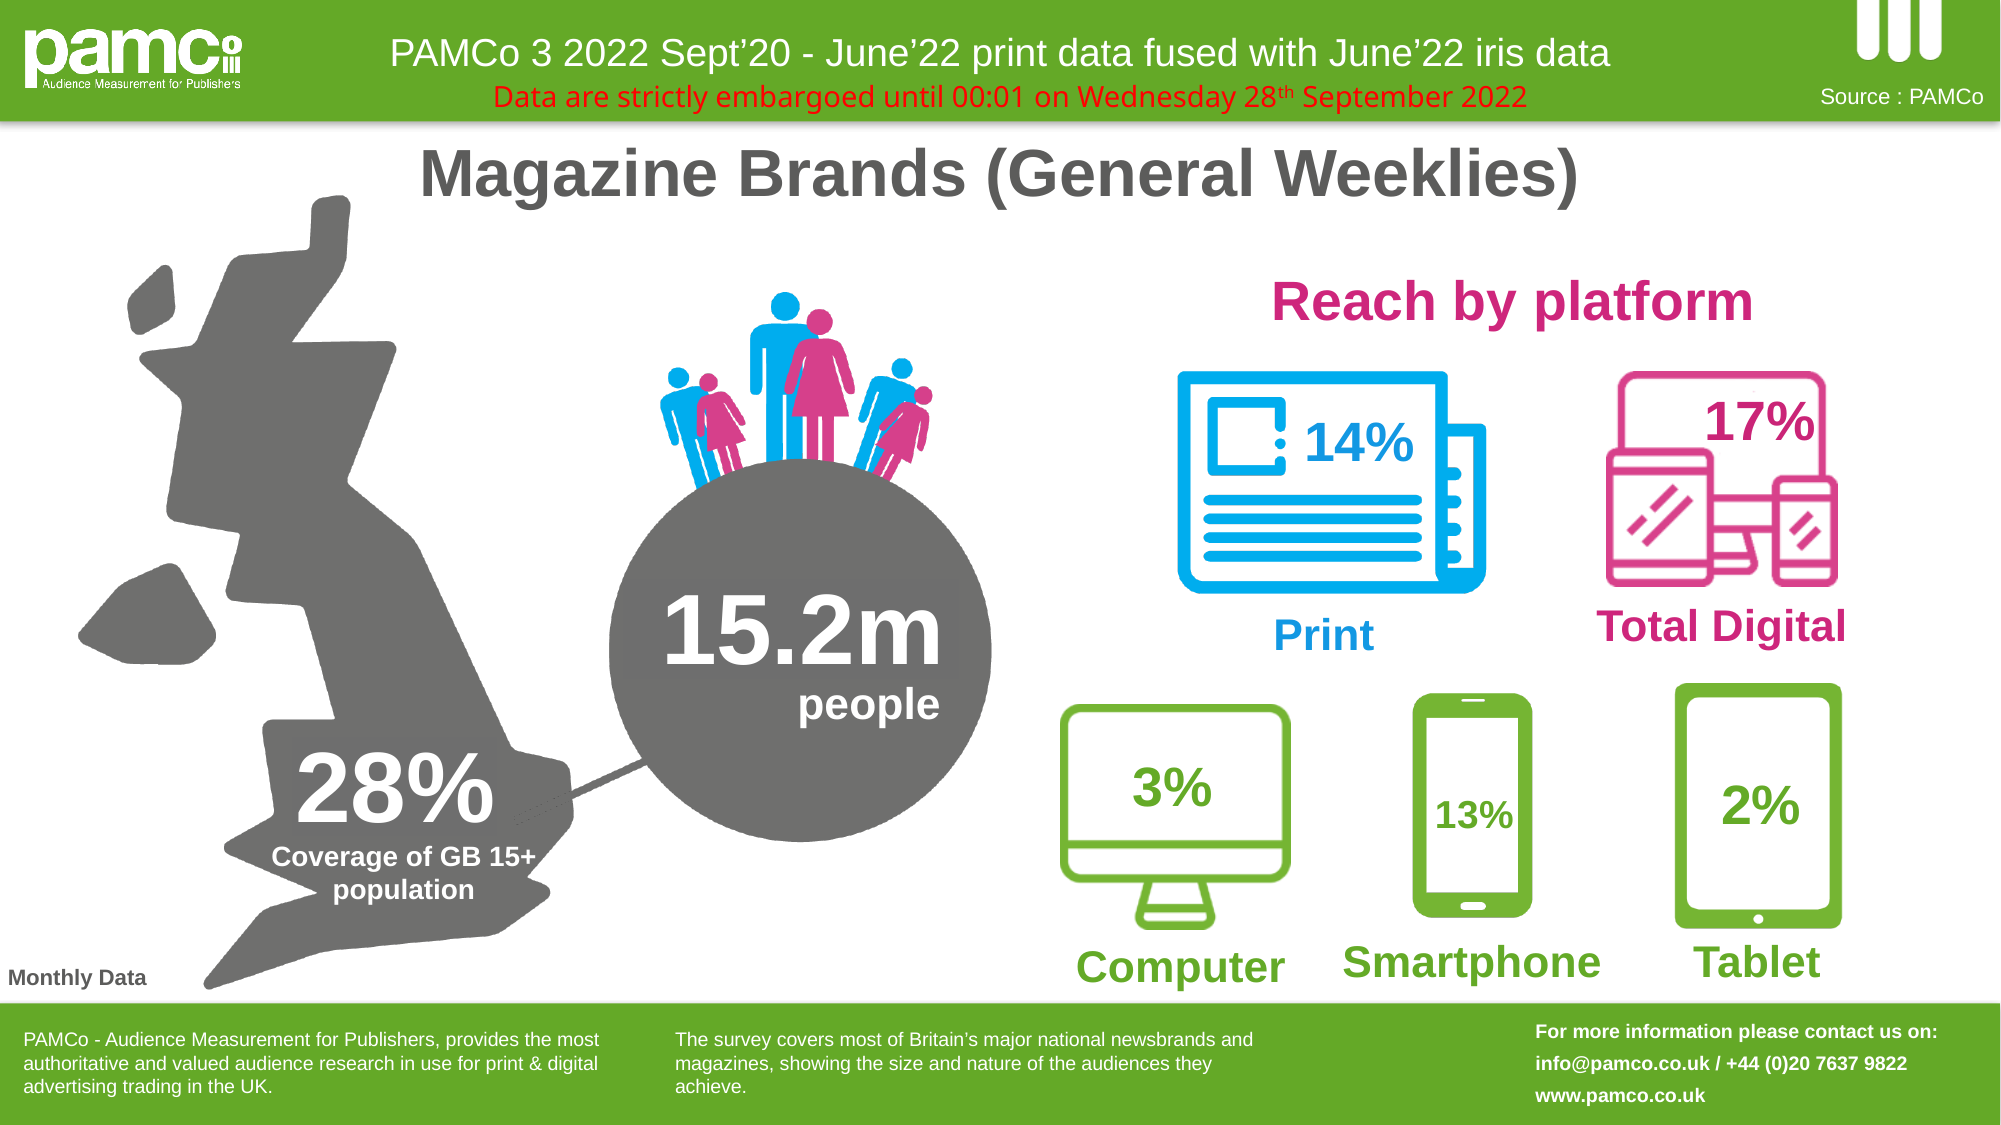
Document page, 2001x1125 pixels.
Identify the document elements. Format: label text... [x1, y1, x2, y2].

text_box Magazine Brands (General Weeklies) [0, 122, 2000, 218]
picture [1341, 631, 1350, 636]
picture [1654, 655, 1862, 950]
picture [1384, 644, 1565, 944]
picture [1060, 704, 1291, 930]
picture [1142, 326, 1521, 636]
picture [23, 26, 243, 90]
picture [55, 218, 1011, 1017]
picture [1850, 0, 1944, 108]
picture [1606, 371, 1838, 587]
picture [1282, 624, 1295, 634]
